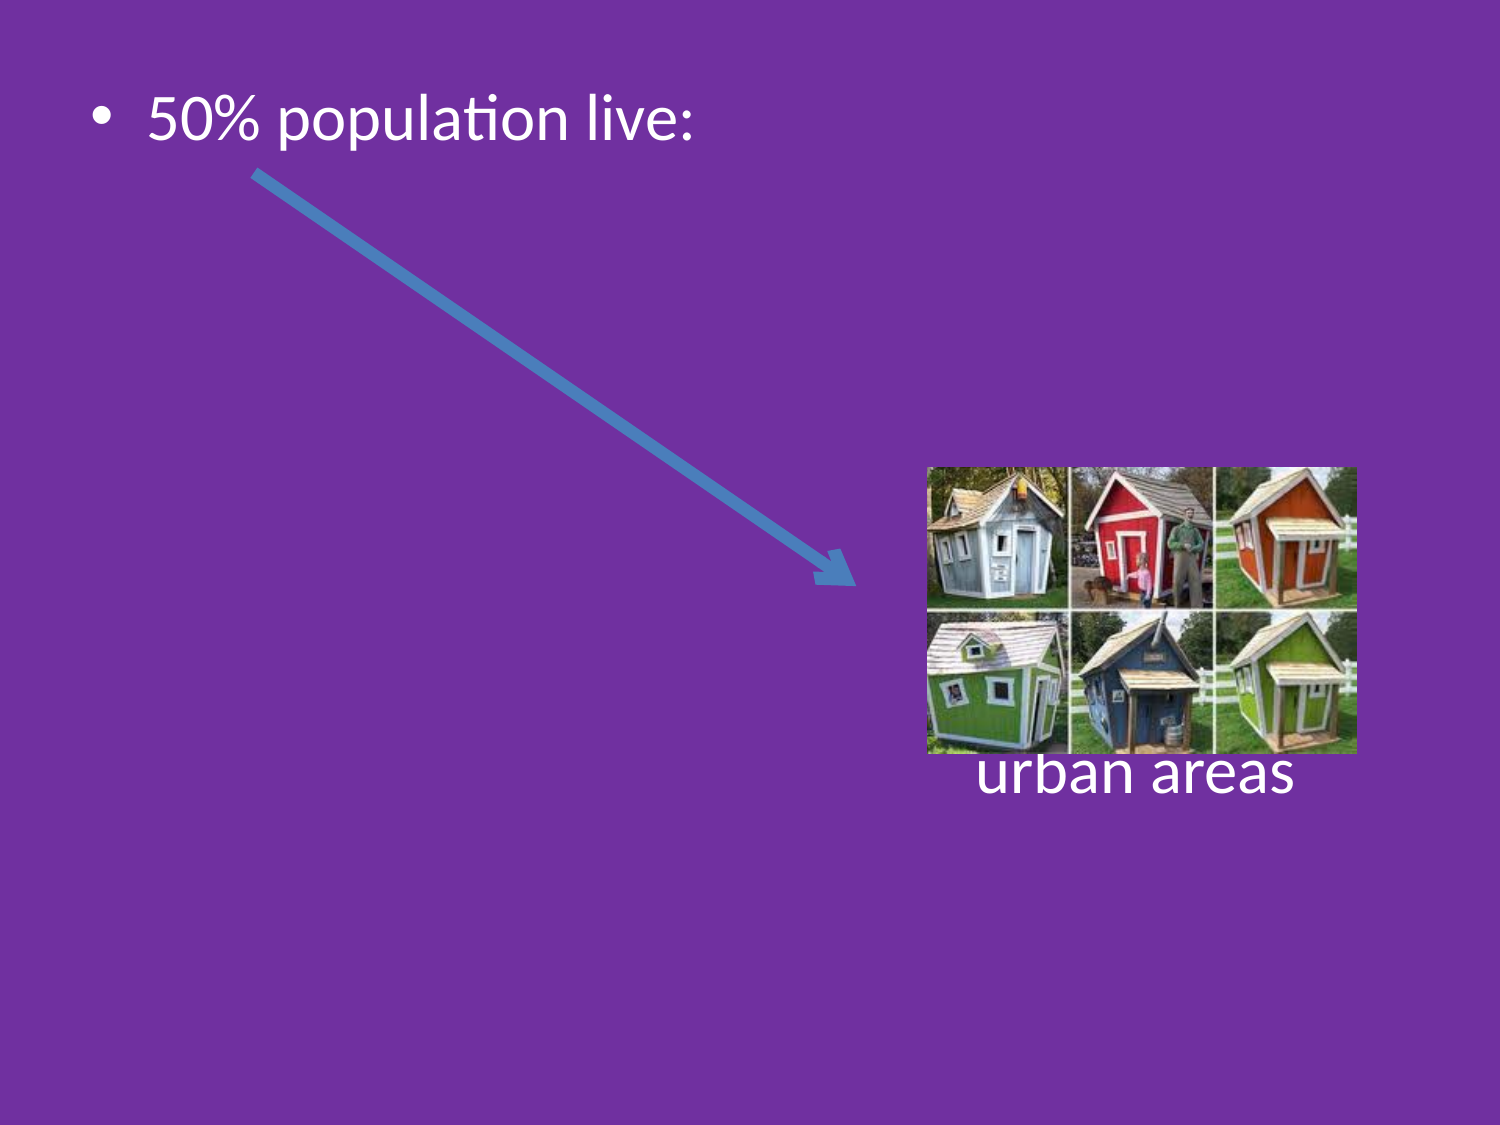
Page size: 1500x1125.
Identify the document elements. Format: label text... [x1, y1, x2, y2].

picture [926, 467, 1357, 755]
list 50% population live: urban areas [75, 66, 1425, 1005]
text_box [253, 172, 857, 587]
